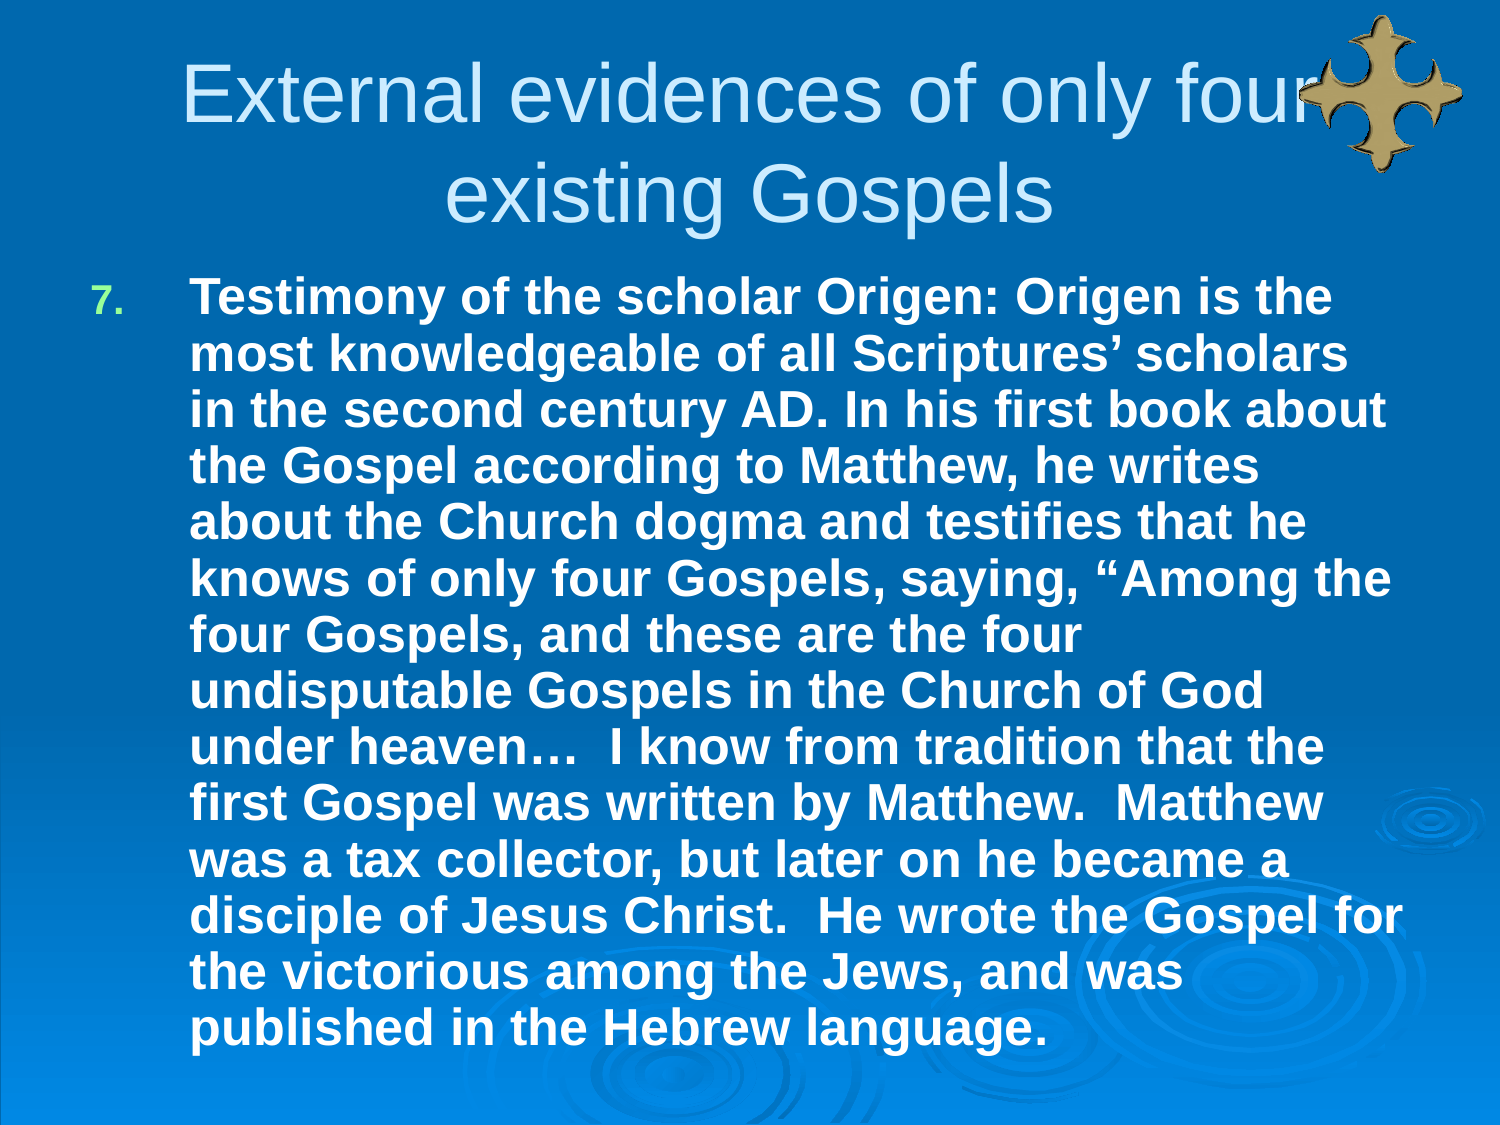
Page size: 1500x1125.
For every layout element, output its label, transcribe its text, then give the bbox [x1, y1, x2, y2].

list Testimony of the scholar Origen: Origen is the most knowledgeable of all Scriptures’ scholars in the second century AD. In his first book about the Gospel according to Matthew, he writes about the Church dogma and testifies that he knows of only four Gospels, saying, “Among the four Gospels, and these are the four undisputable Gospels in the Church of God under heaven… I know from tradition that the first Gospel was written by Matthew. Matthew was a tax collector, but later on he became a disciple of Jesus Christ. He wrote the Gospel for the victorious among the Jews, and was published in the Hebrew language. [74, 262, 1426, 1006]
title External evidences of only four existing Gospels [74, 45, 1426, 233]
picture [1293, 0, 1471, 188]
